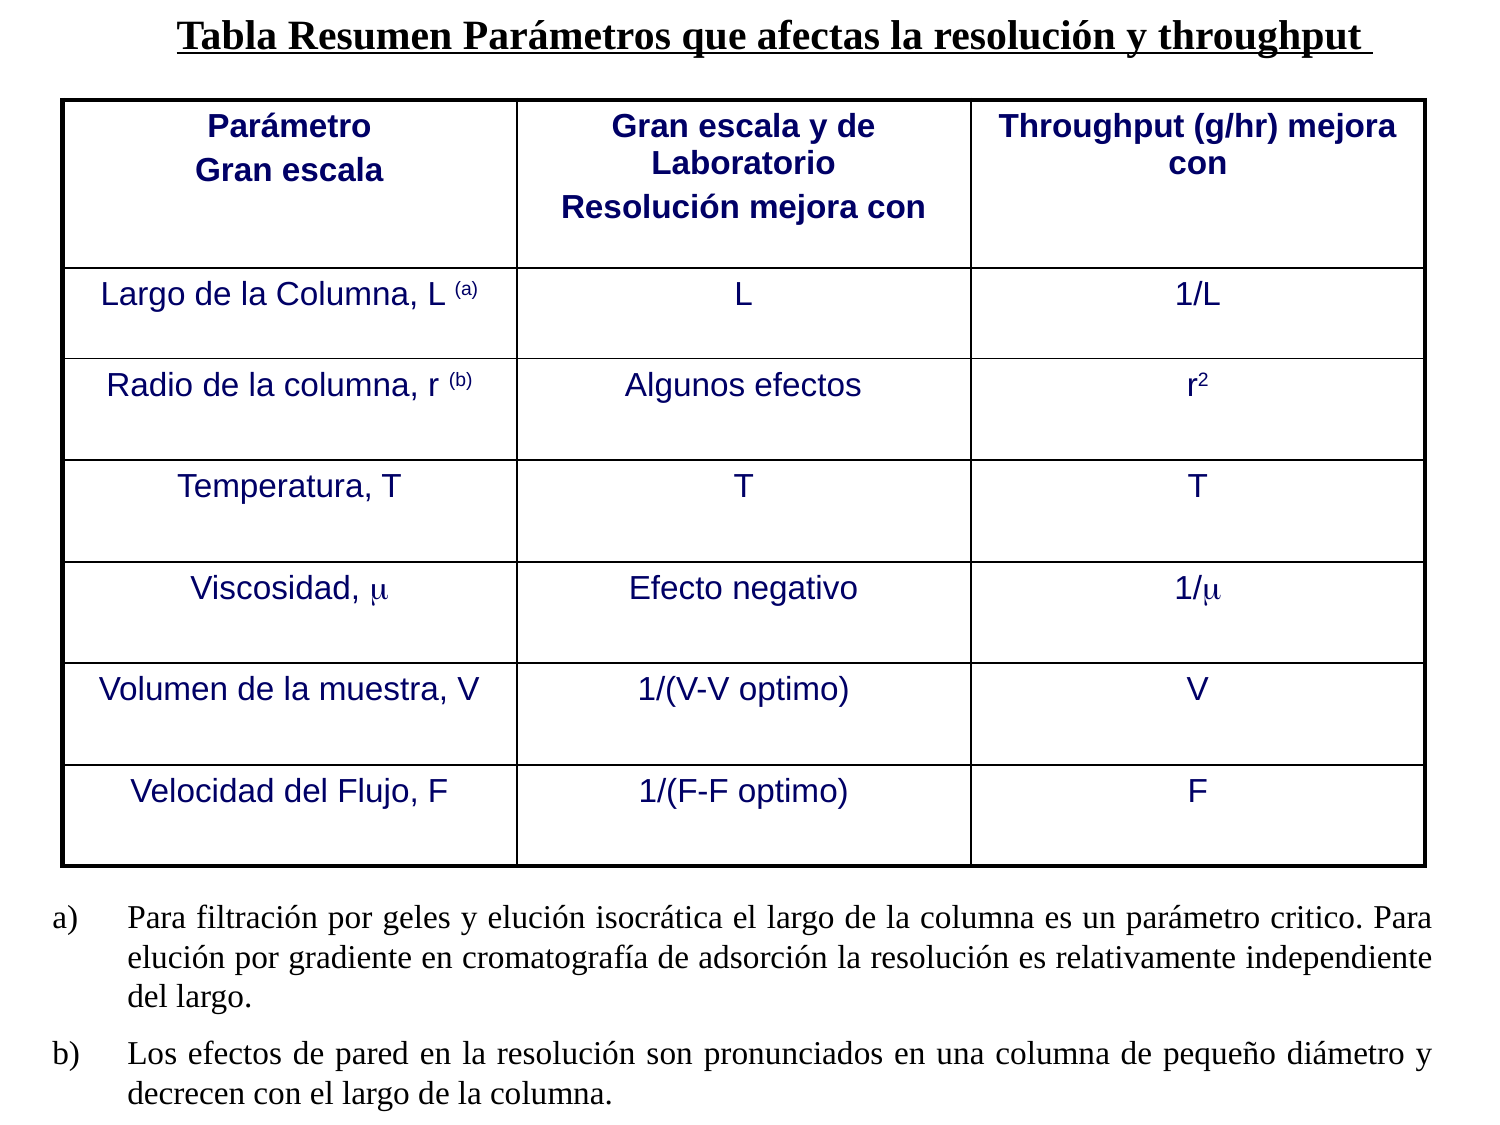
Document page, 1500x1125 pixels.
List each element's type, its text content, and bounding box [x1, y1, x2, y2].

table_cell Algunos efectos [518, 359, 970, 459]
text_box Tabla Resumen Parámetros que afectas la resolución y throughput [125, 0, 1425, 65]
table_cell 1/m [972, 563, 1423, 662]
table_cell Viscosidad, m [65, 563, 516, 662]
table_cell Velocidad del Flujo, F [65, 766, 516, 864]
table_cell Temperatura, T [65, 461, 516, 561]
table_cell Volumen de la muestra, V [65, 664, 516, 764]
table_cell r2 [972, 359, 1423, 459]
table_cell Efecto negativo [518, 563, 970, 662]
table_cell T [518, 461, 970, 561]
table_cell 1/(F-F optimo) [518, 766, 970, 864]
table_cell L [518, 269, 970, 358]
table_cell T [972, 461, 1423, 561]
text_box Para filtración por geles y elución isocrática el largo de la columna es un parámetro critico. Para elución por gradiente en cromatografía de adsorción la resolución es relativamente independiente del largo. Los efectos de pared en la resolución son pronunciados en una columna de pequeño diámetro y decrecen con el largo de la columna. [37, 887, 1450, 1119]
table_header Throughput (g/hr) mejora con [972, 102, 1423, 267]
table_header Parámetro Gran escala [65, 102, 516, 267]
table_header Gran escala y de Laboratorio Resolución mejora con [518, 102, 970, 267]
table_cell 1/(V-V optimo) [518, 664, 970, 764]
table_cell V [972, 664, 1423, 764]
table_cell Radio de la columna, r (b) [65, 359, 516, 459]
table_cell F [972, 766, 1423, 864]
table_cell 1/L [972, 269, 1423, 358]
table_cell Largo de la Columna, L (a) [65, 269, 516, 358]
